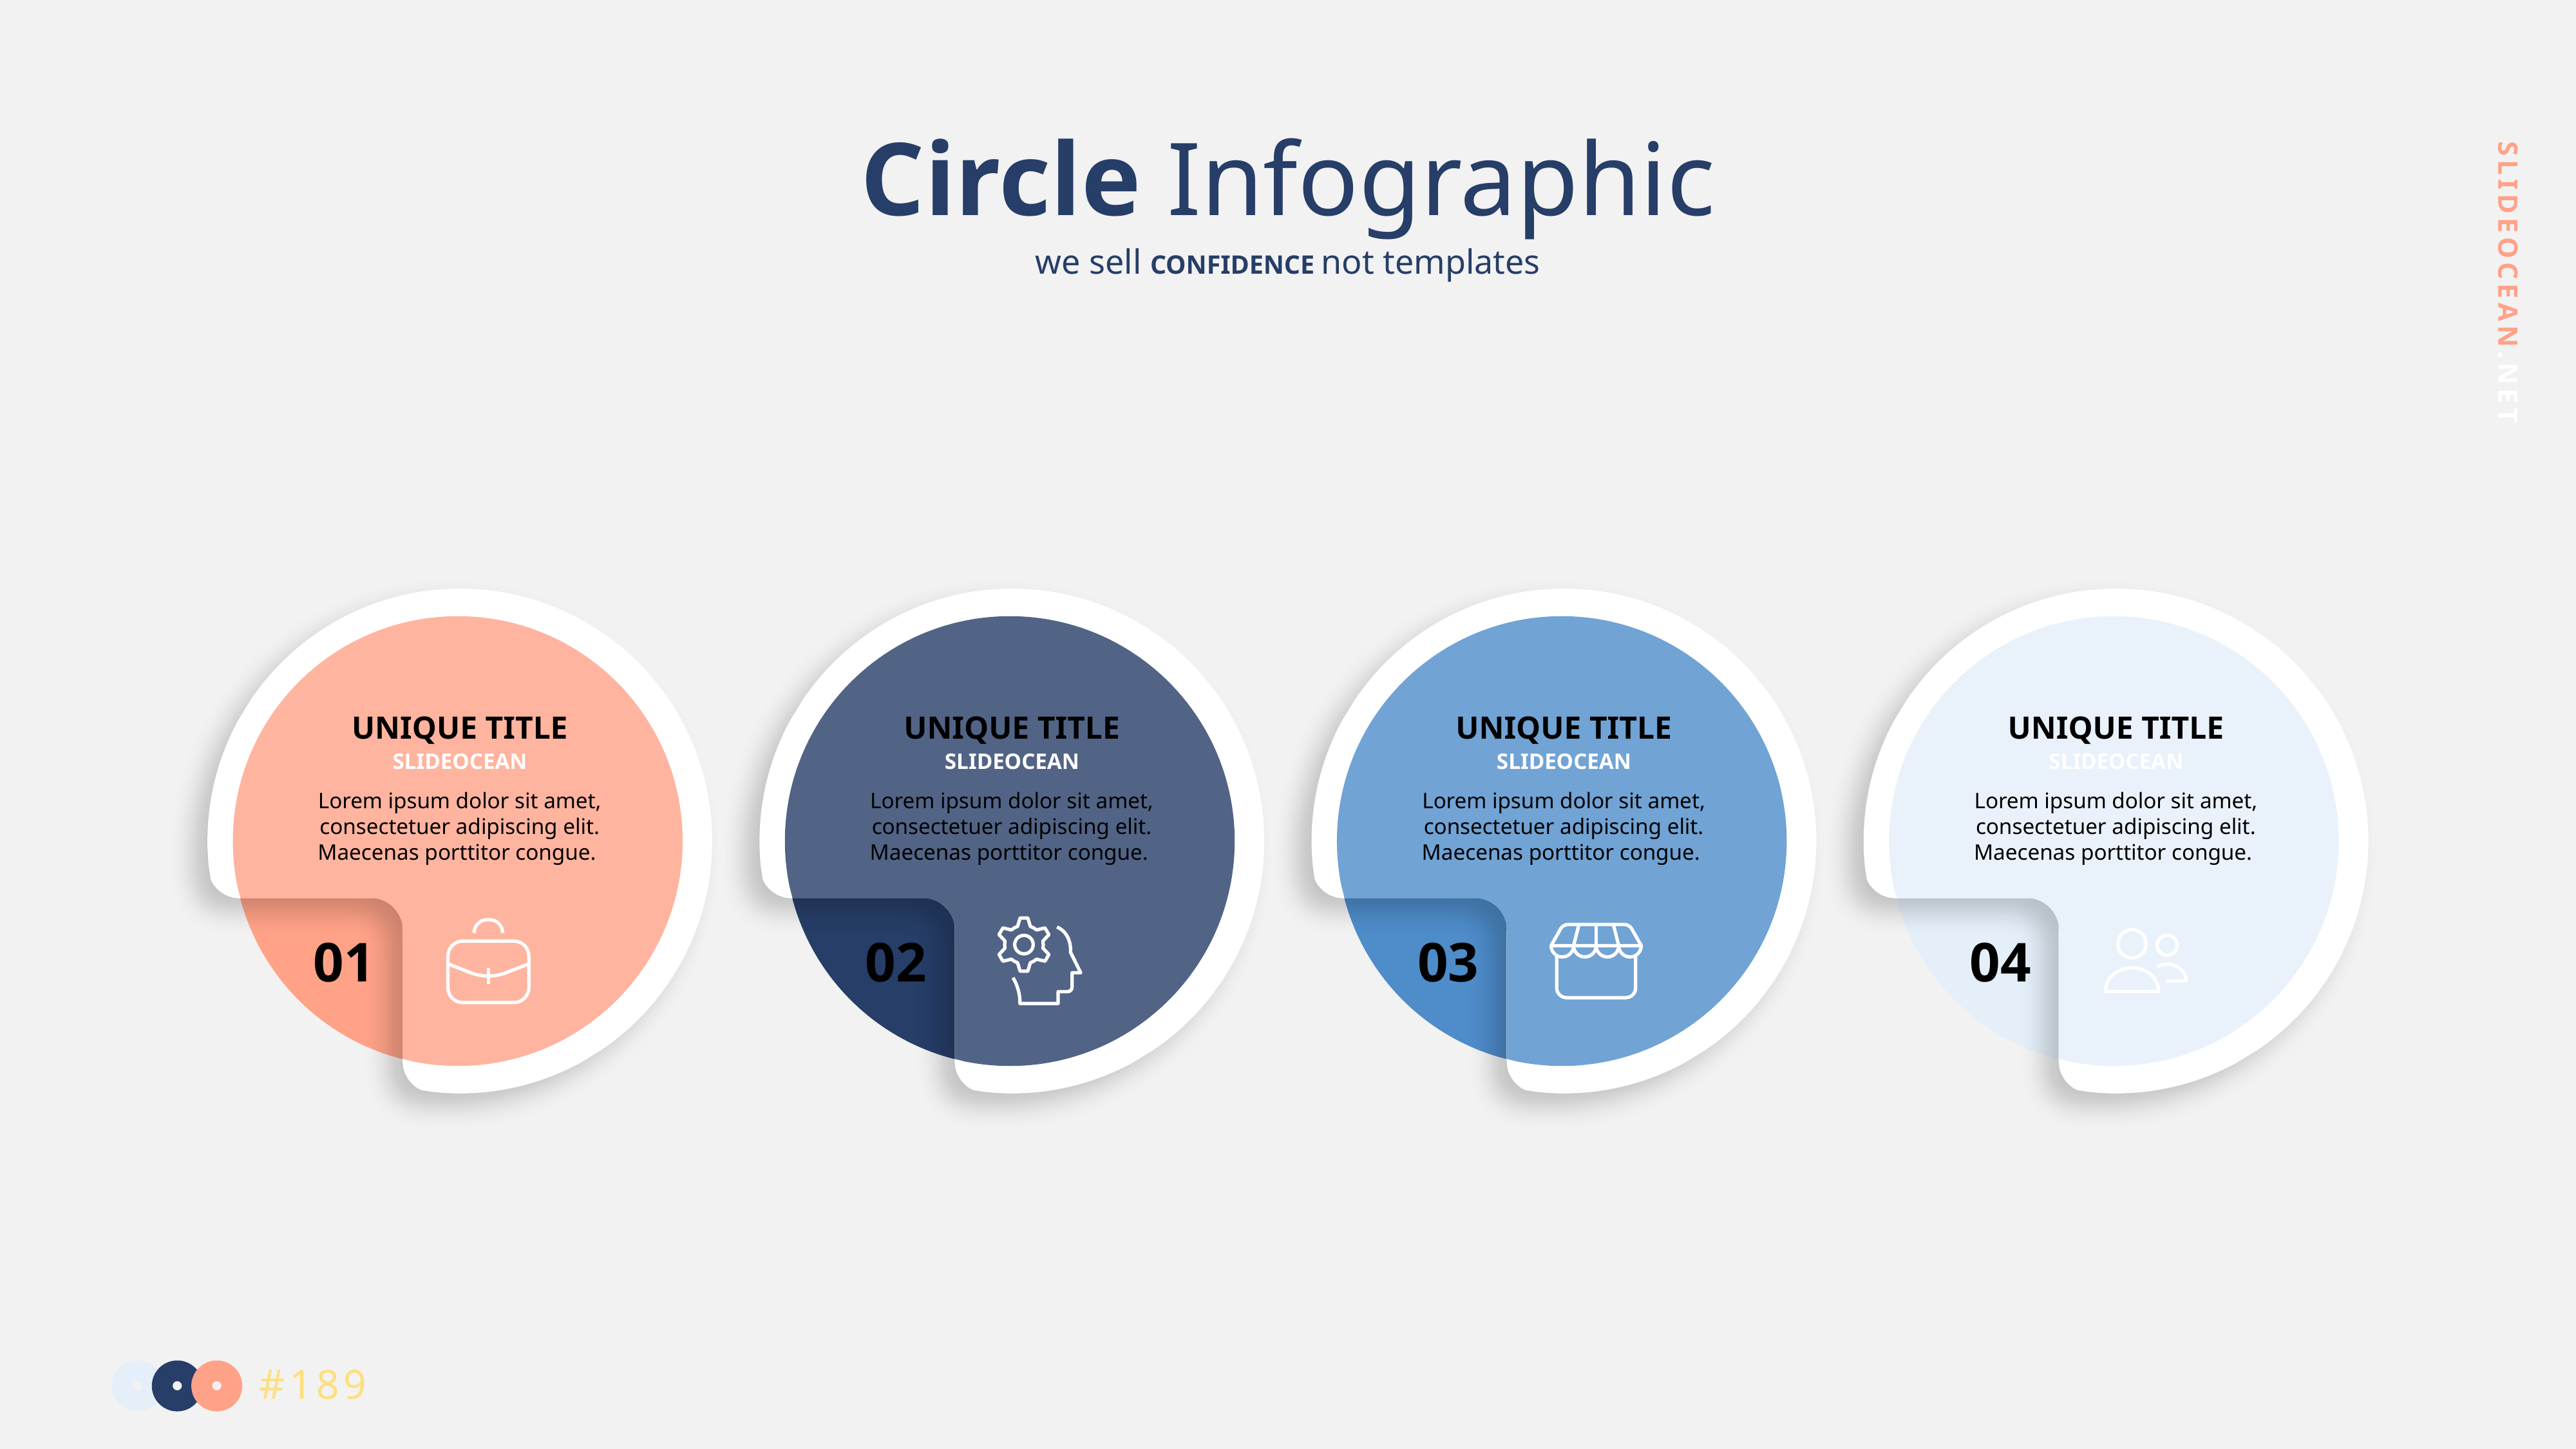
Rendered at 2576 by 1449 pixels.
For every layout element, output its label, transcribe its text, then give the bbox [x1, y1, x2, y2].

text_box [1863, 588, 2369, 1094]
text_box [855, 702, 1170, 871]
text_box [207, 588, 713, 1094]
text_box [1958, 702, 2273, 871]
text_box Circle Infographic [851, 110, 1725, 241]
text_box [1406, 702, 1721, 871]
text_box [1311, 588, 1817, 1094]
text_box #189 [259, 1359, 402, 1408]
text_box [303, 702, 617, 871]
text_box we sell CONFIDENCE not templates [1026, 241, 1550, 285]
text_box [759, 588, 1265, 1094]
